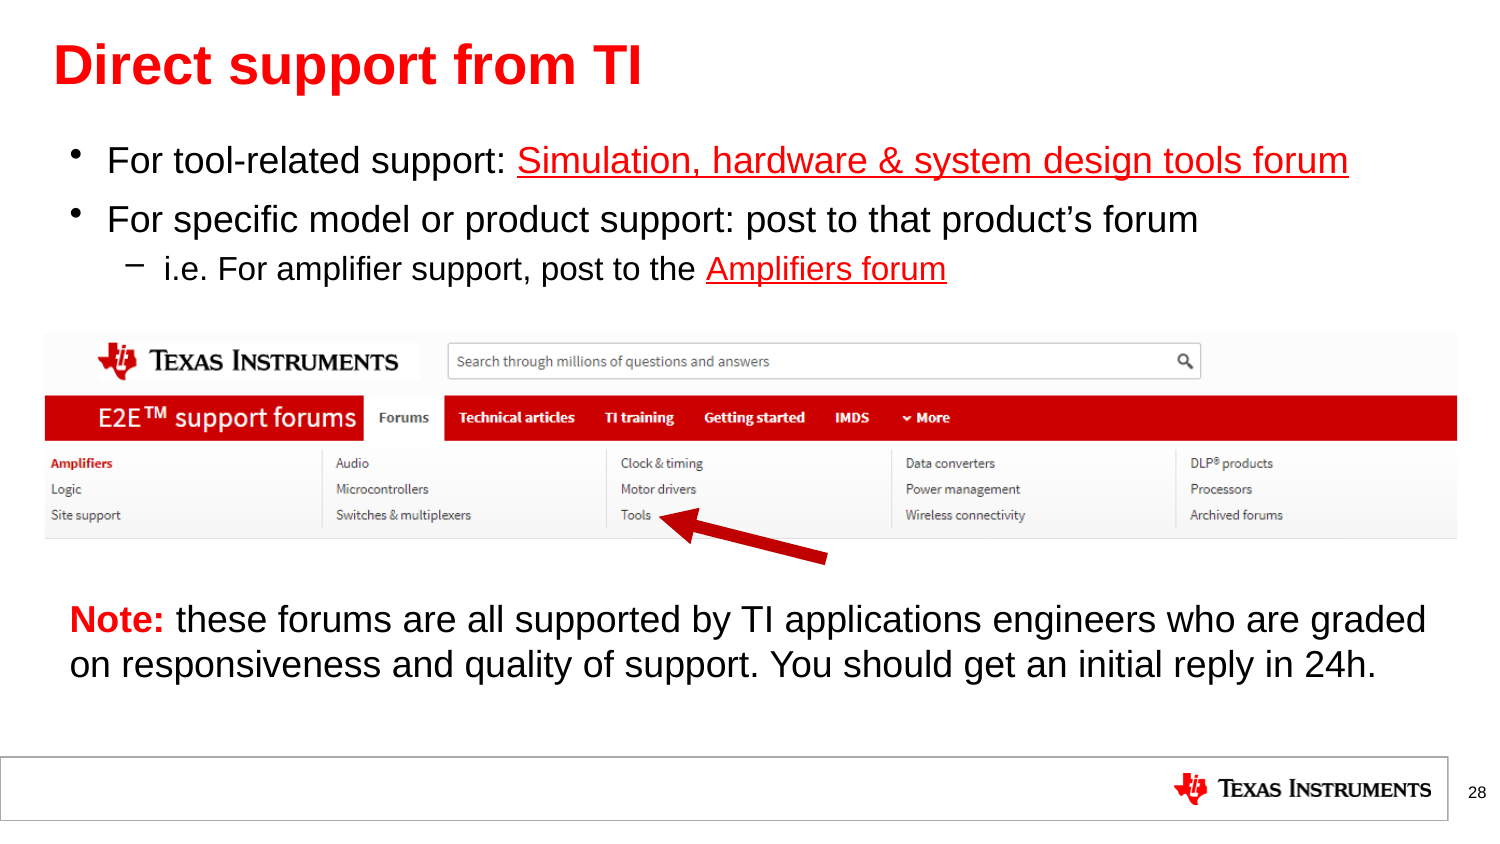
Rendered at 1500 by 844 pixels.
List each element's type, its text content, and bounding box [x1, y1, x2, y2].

picture [44, 332, 1458, 539]
picture [1174, 801, 1431, 805]
list For tool-related support: Simulation, hardware & system design tools forum For specific model or product support: post to that product’s forum i.e. For amplifier support, post to the Amplifiers forum Note: these forums are all supported by TI applications engineers who are graded on responsiveness and quality of support. You should get an initial reply in 24h. [54, 128, 1444, 331]
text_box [658, 516, 827, 560]
list For tool-related support: Simulation, hardware & system design tools forum For specific model or product support: post to that product’s forum i.e. For amplifier support, post to the Amplifiers forum Note: these forums are all supported by TI applications engineers who are graded on responsiveness and quality of support. You should get an initial reply in 24h. [54, 547, 1444, 738]
title Direct support from TI [37, 17, 1426, 119]
slide_number 28 [1151, 774, 1500, 801]
